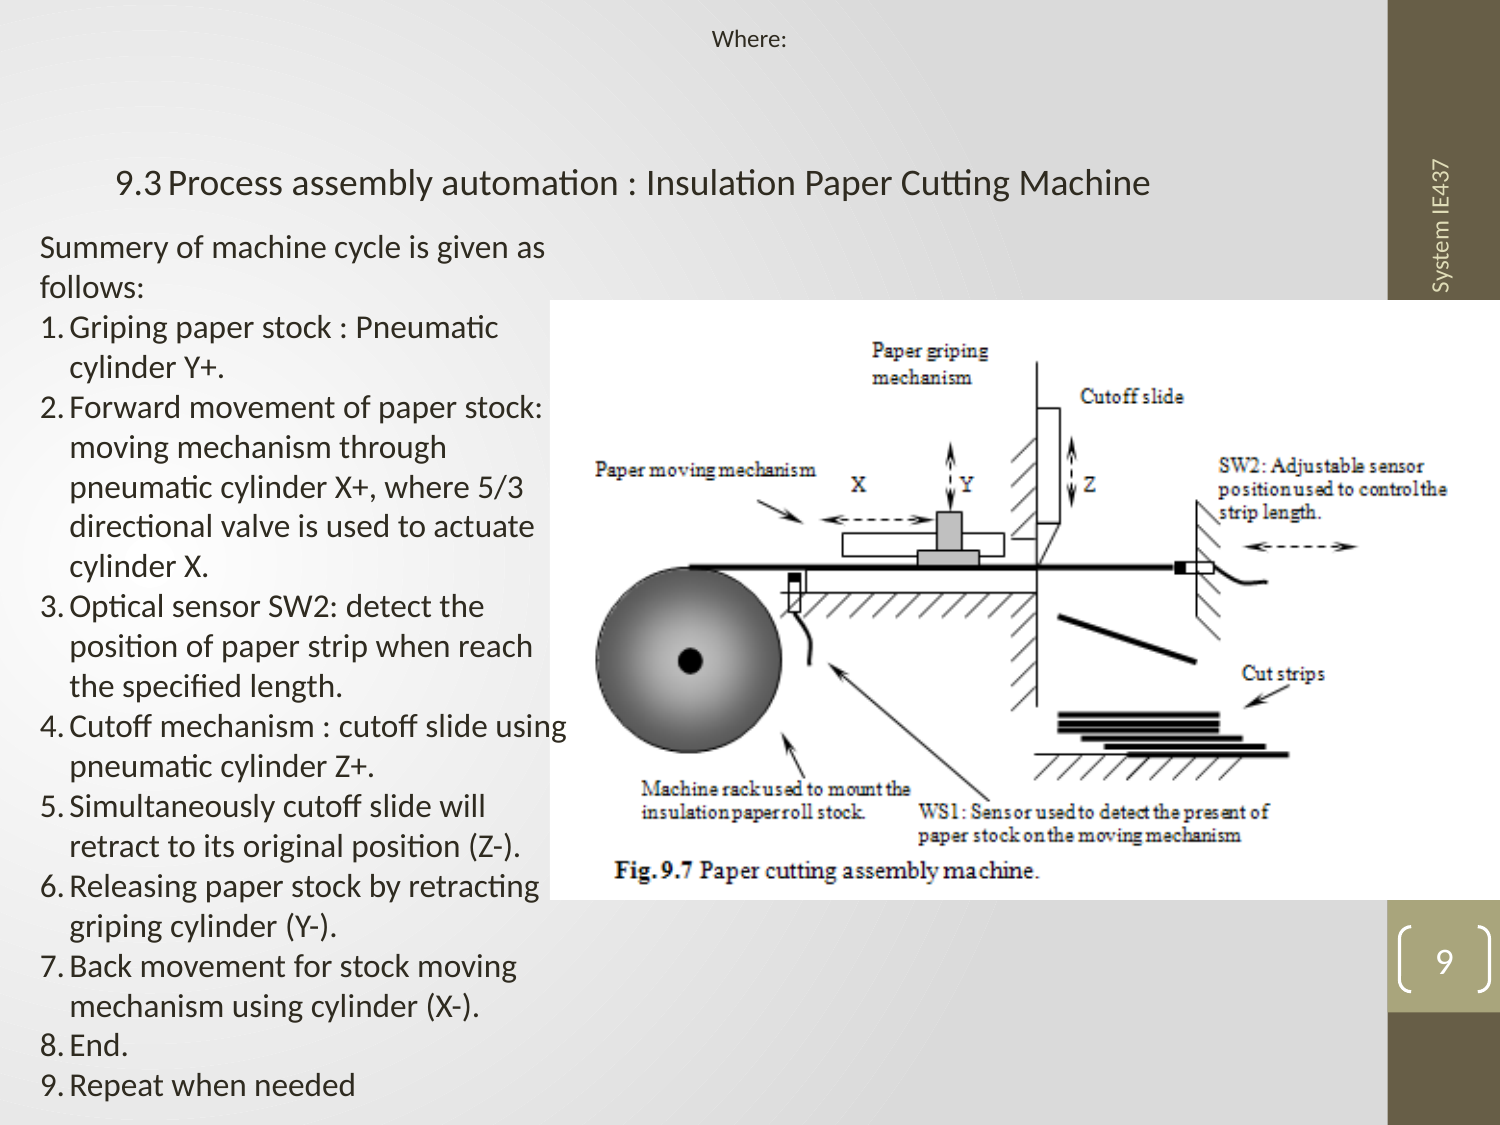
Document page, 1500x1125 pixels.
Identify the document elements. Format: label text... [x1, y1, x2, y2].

slide_number 9 [1397, 925, 1492, 994]
text_box 9.3 Process assembly automation : Insulation Paper Cutting Machine [24, 150, 1450, 211]
text_box Summery of machine cycle is given as follows: Griping paper stock : Pneumatic cylinder Y+. Forward movement of paper stock: moving mechanism through pneumatic cylinder X+, where 5/3 directional valve is used to actuate cylinder X. Optical sensor SW2: detect the position of paper strip when reach the specified length. Cutoff mechanism : cutoff slide using pneumatic cylinder Z+. Simultaneously cutoff slide will retract to its original position (Z-). Releasing paper stock by retracting griping cylinder (Y-). Back movement for stock moving mechanism using cylinder (X-). End. Repeat when needed [24, 217, 600, 1111]
text_box Where: [697, 15, 803, 60]
picture [549, 299, 1500, 901]
slide_number Automatic Control System IE437 [1408, 100, 1469, 292]
